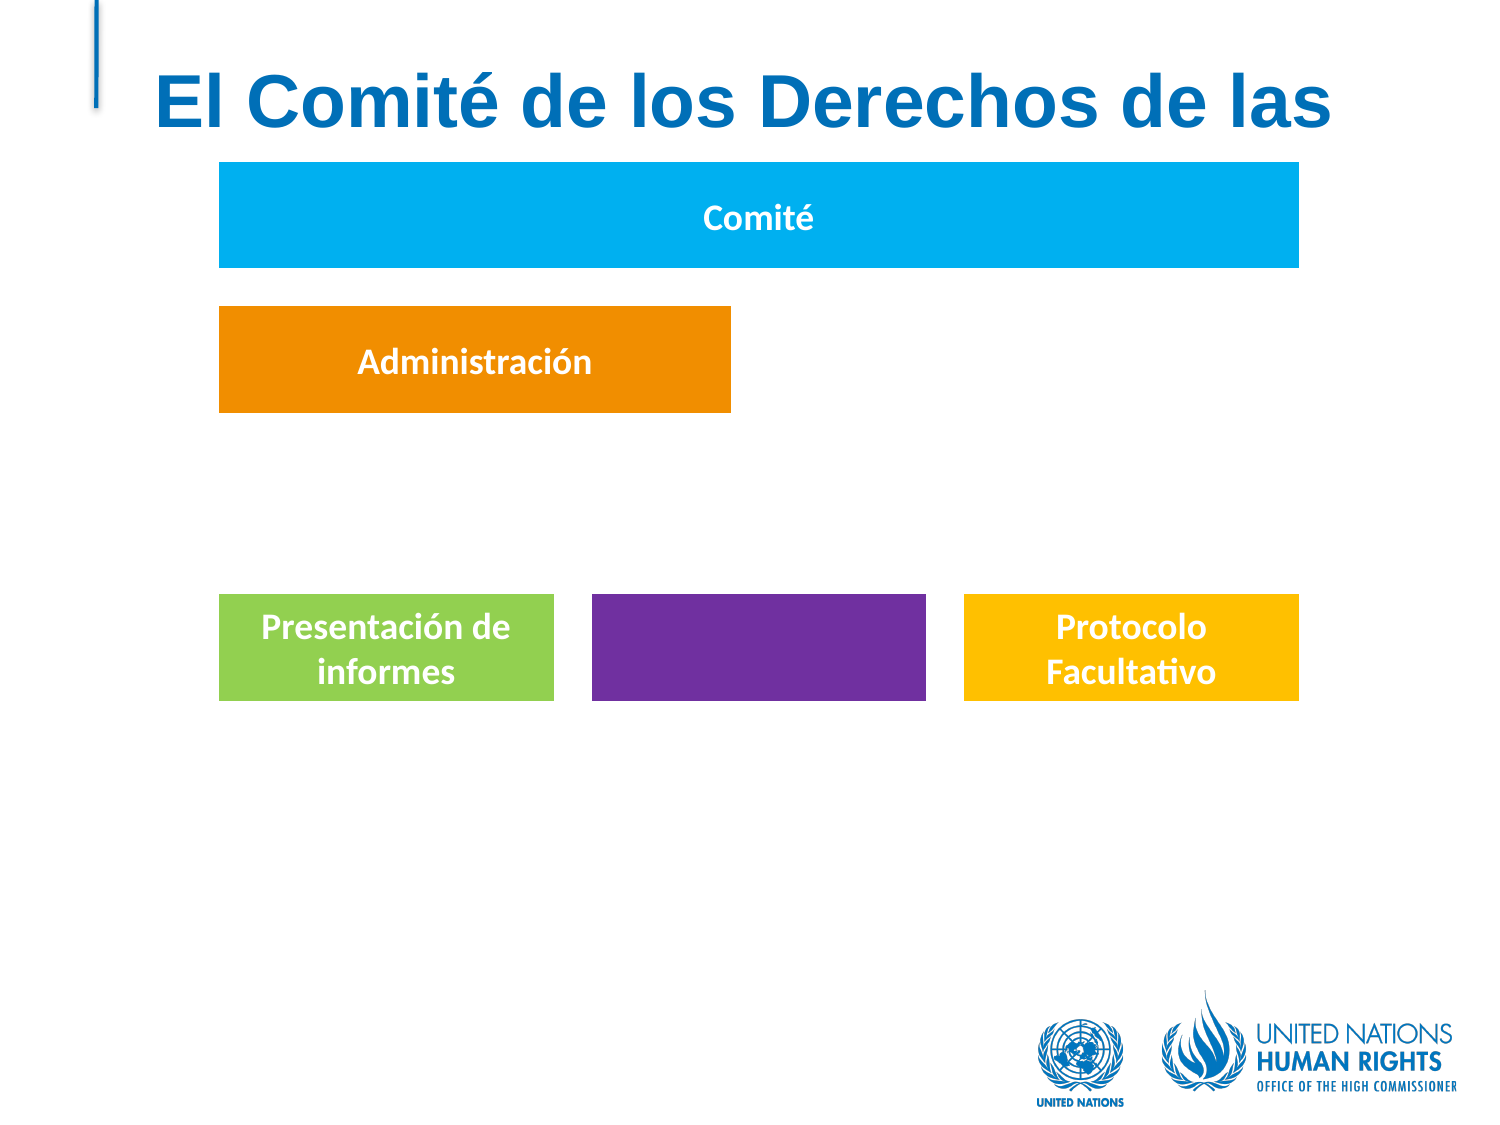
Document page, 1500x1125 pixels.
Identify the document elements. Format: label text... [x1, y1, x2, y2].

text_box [81, 159, 1437, 992]
picture [1037, 990, 1457, 1107]
title El Comité de los Derechos de las Personas con Discapacidad [52, 45, 1437, 224]
